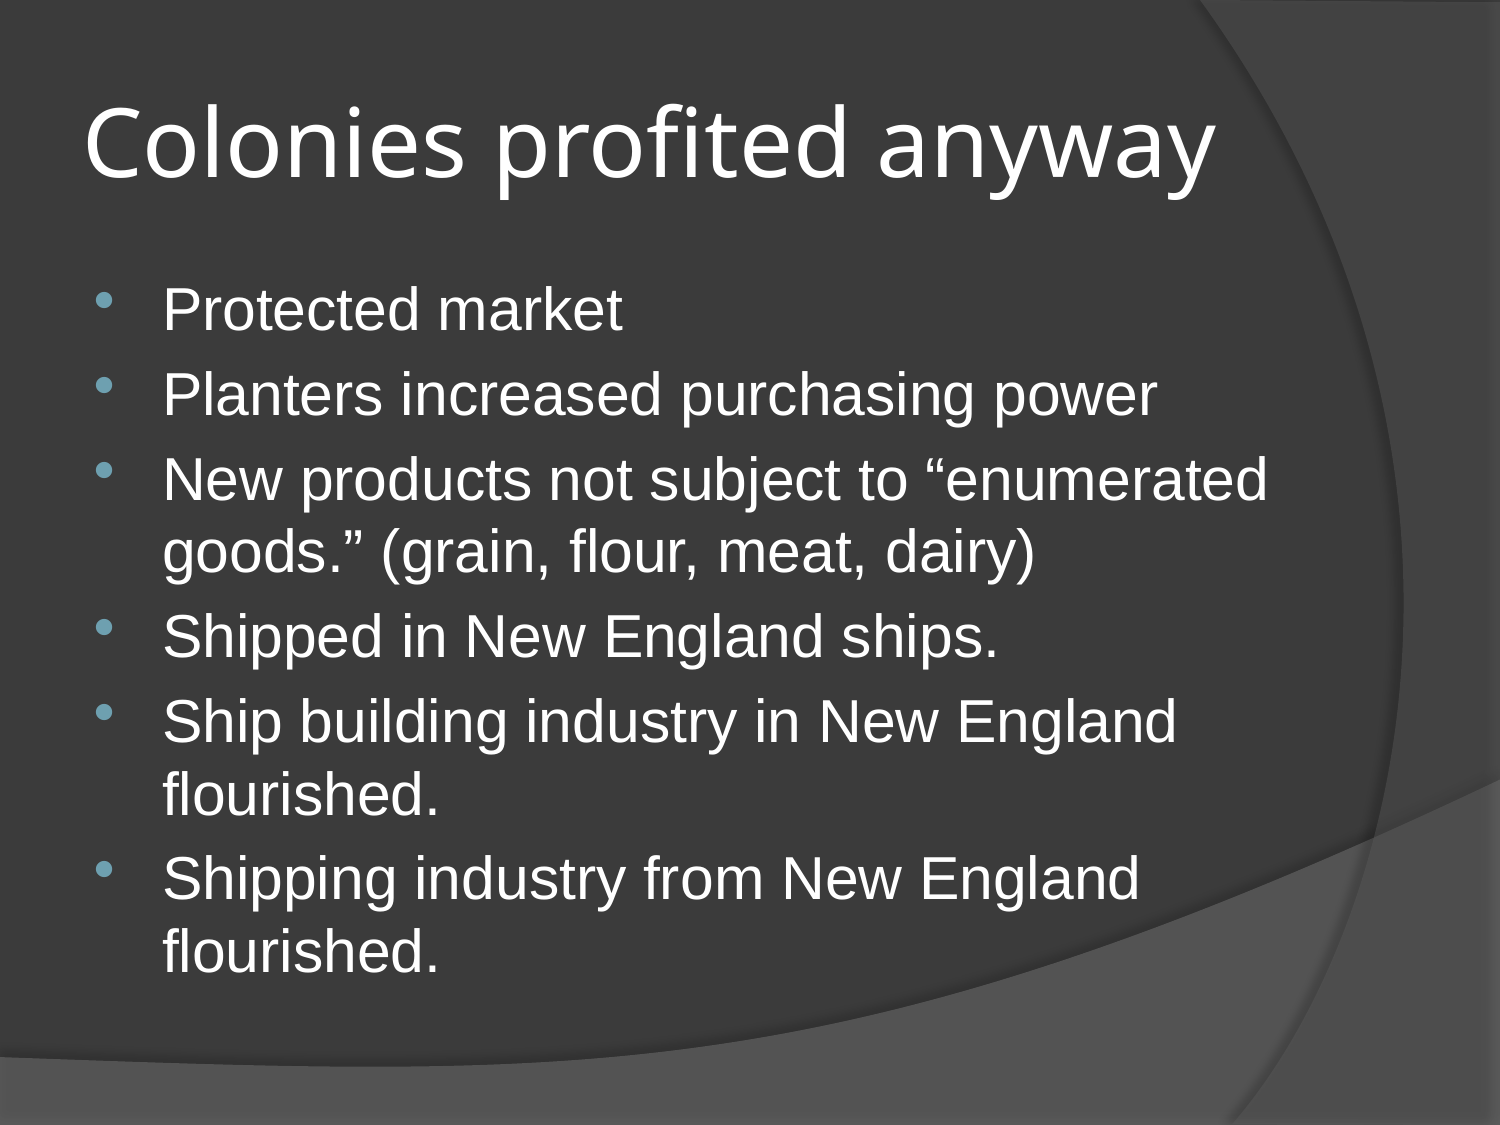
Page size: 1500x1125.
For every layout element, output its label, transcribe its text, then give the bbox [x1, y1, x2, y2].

title Colonies profited anyway [75, 45, 1300, 233]
list Protected market Planters increased purchasing power New products not subject to “enumerated goods.” (grain, flour, meat, dairy) Shipped in New England ships. Ship building industry in New England flourished. Shipping industry from New England flourished. [75, 262, 1300, 1005]
